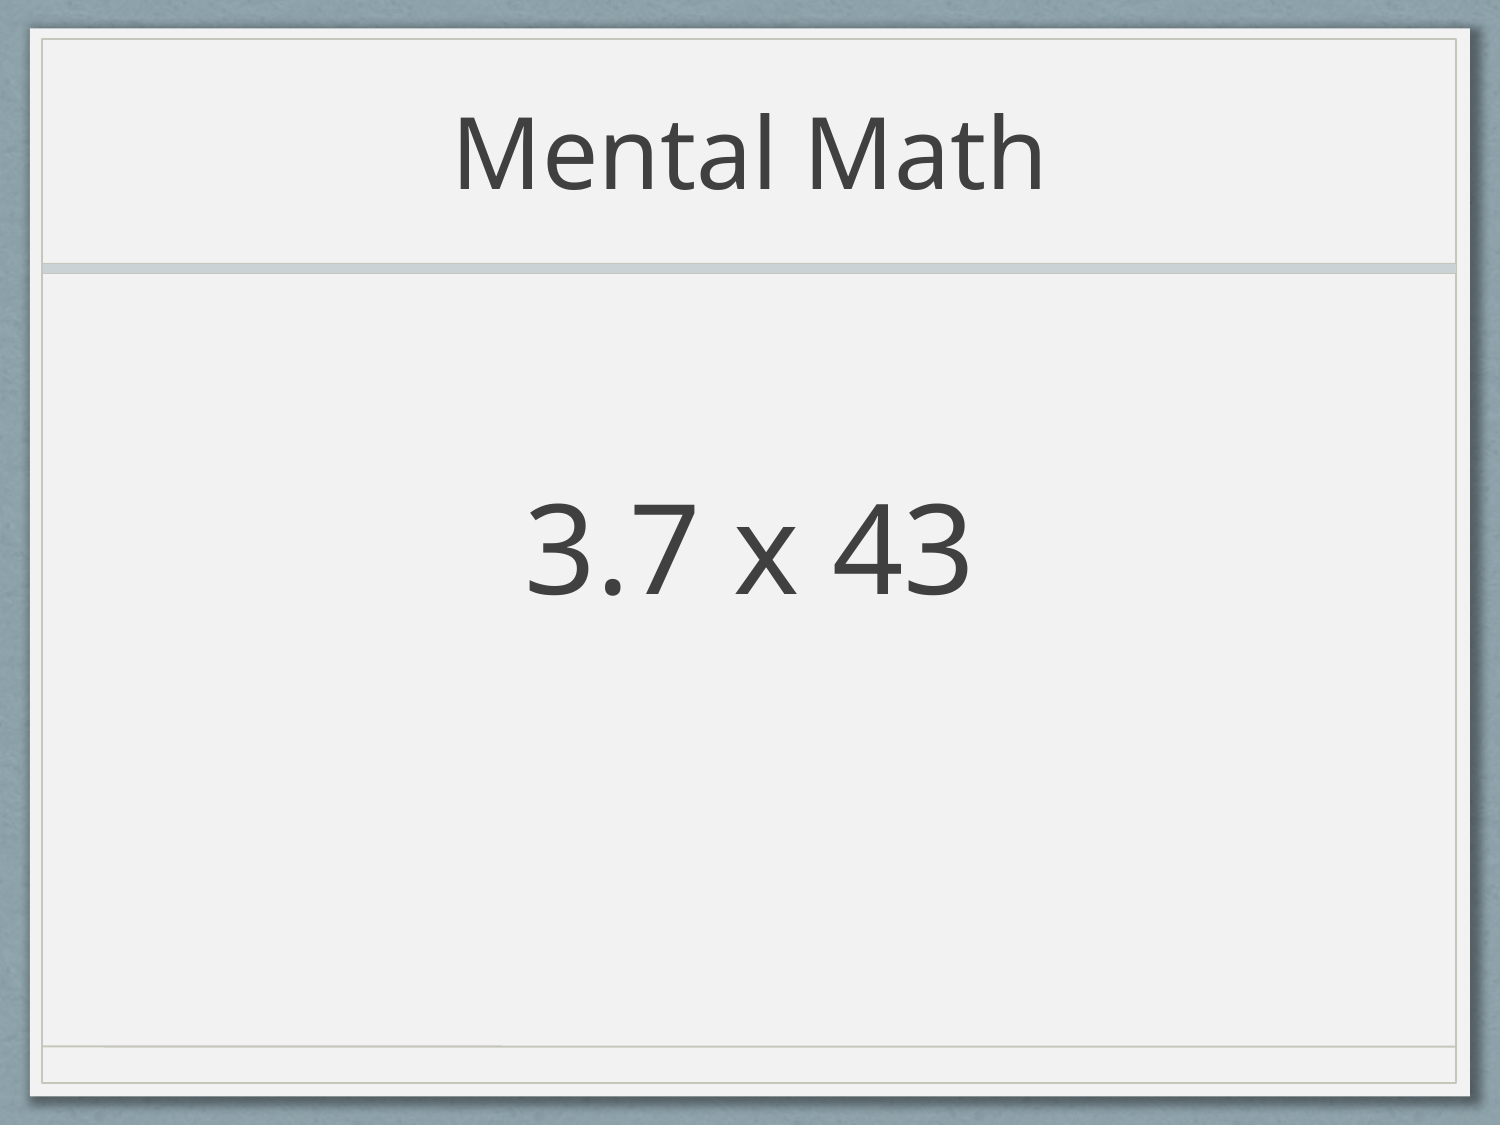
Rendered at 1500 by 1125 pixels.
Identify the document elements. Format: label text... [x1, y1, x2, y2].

title Mental Math [147, 40, 1353, 260]
list 3.7 x 43 [75, 462, 1425, 1005]
